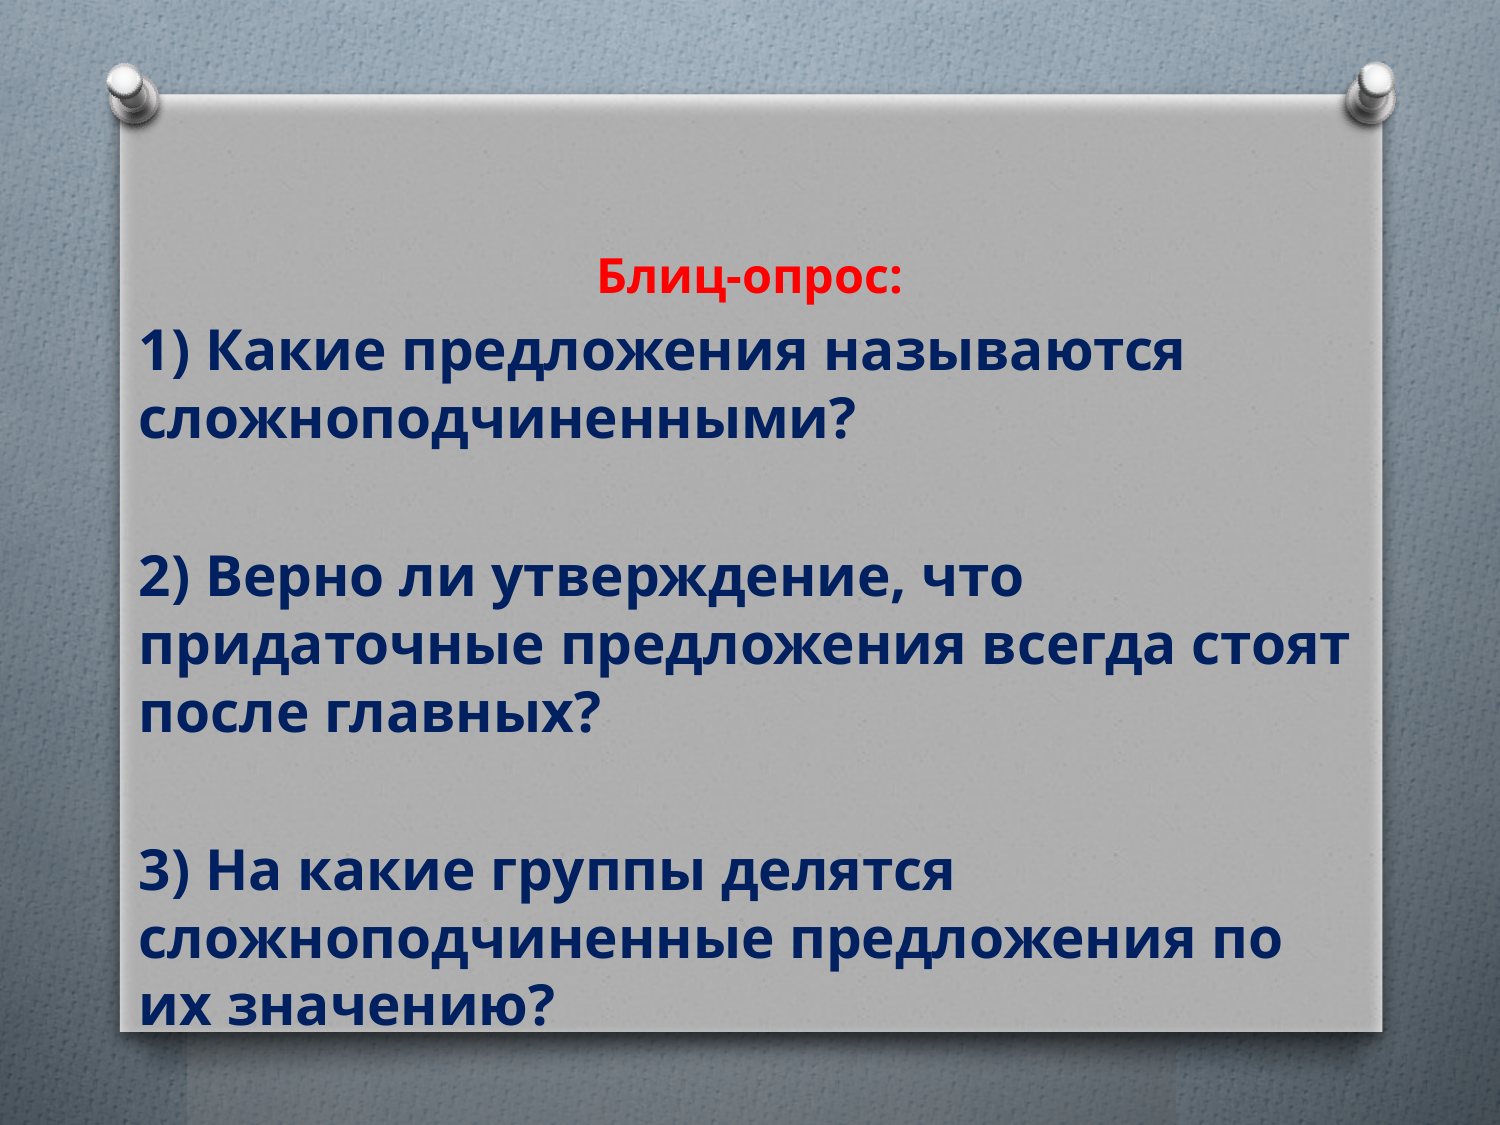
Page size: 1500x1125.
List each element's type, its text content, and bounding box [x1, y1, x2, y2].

picture [75, 29, 198, 137]
list Блиц-опрос: 1) Какие предложения называются сложноподчиненными? 2) Верно ли утверждение, что придаточные предложения всегда стоят после главных? 3) На какие группы делятся сложноподчиненные предложения по их значению? [123, 101, 1376, 1047]
picture [1317, 35, 1439, 146]
